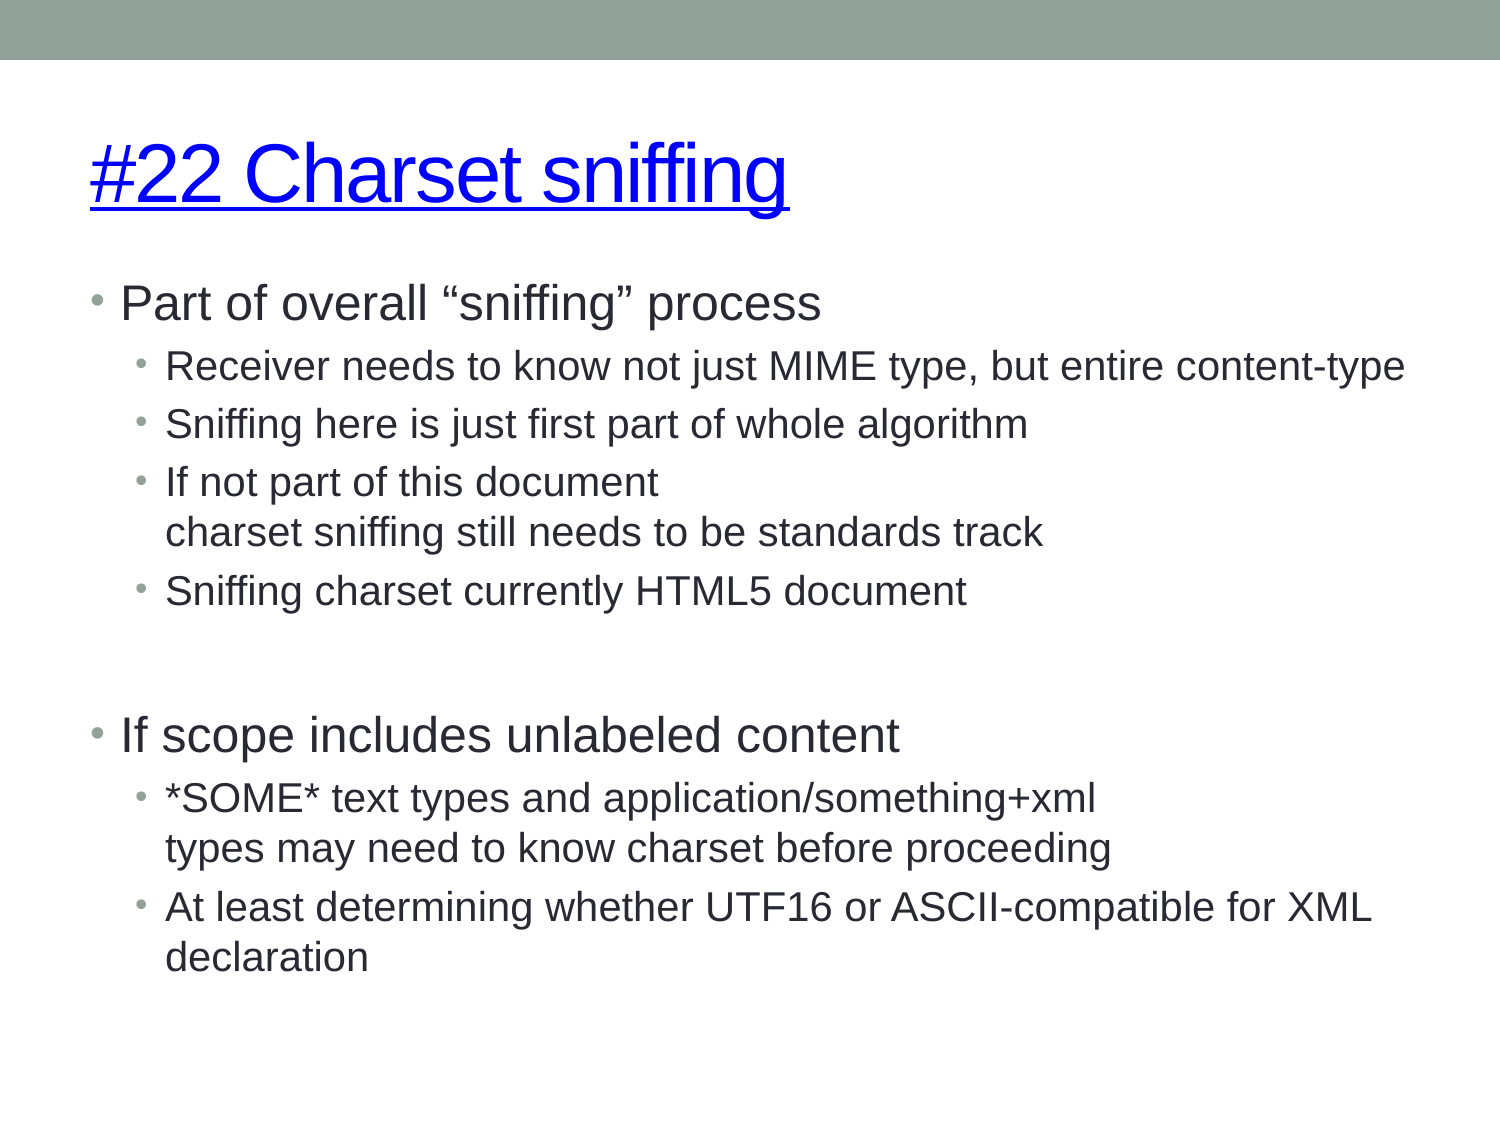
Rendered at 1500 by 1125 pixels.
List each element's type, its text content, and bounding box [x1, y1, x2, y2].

list Part of overall “sniffing” process Receiver needs to know not just MIME type, but entire content-type Sniffing here is just first part of whole algorithm If not part of this document charset sniffing still needs to be standards track Sniffing charset currently HTML5 document If scope includes unlabeled content *SOME* text types and application/something+xml types may need to know charset before proceeding At least determining whether UTF16 or ASCII-compatible for XML declaration [75, 262, 1425, 1063]
title #22 Charset sniffing [75, 87, 1425, 250]
